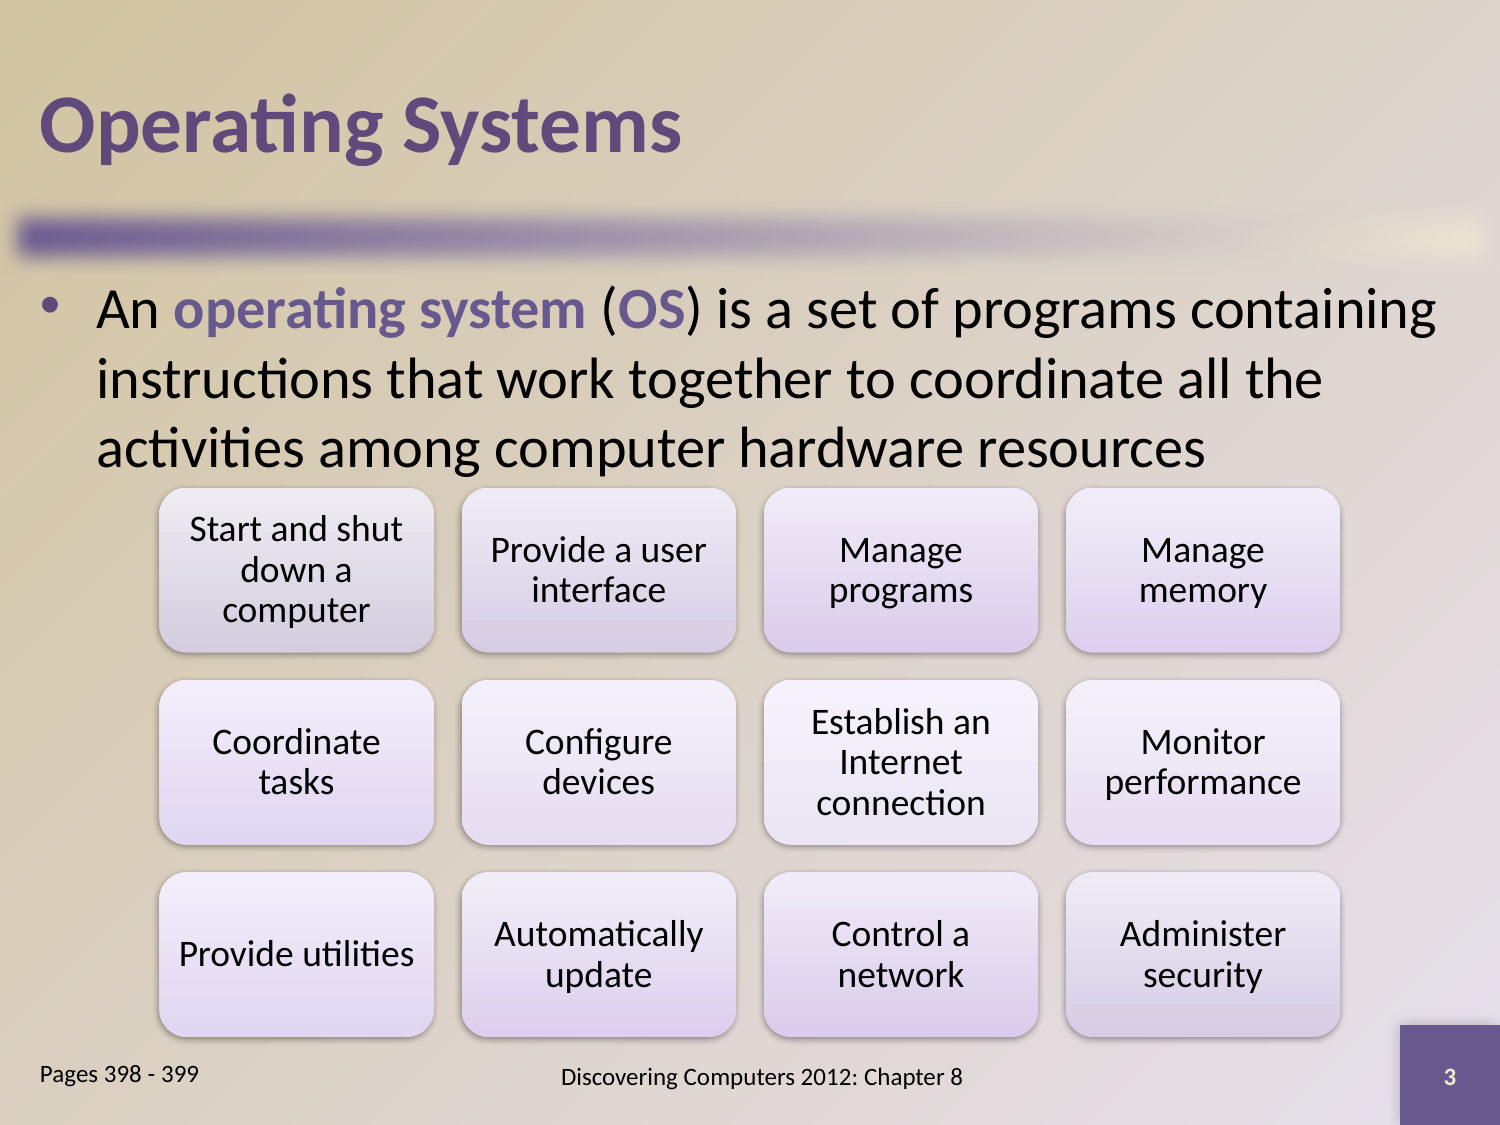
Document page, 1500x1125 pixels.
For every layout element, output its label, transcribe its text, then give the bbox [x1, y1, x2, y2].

slide_number 3 [1400, 1025, 1500, 1125]
list An operating system (OS) is a set of programs containing instructions that work together to coordinate all the activities among computer hardware resources [24, 262, 1475, 486]
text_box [24, 487, 1476, 1038]
title Operating Systems [24, 24, 1475, 213]
list Pages 398 - 399 [24, 1050, 300, 1125]
footer Discovering Computers 2012: Chapter 8 [450, 1046, 1075, 1113]
